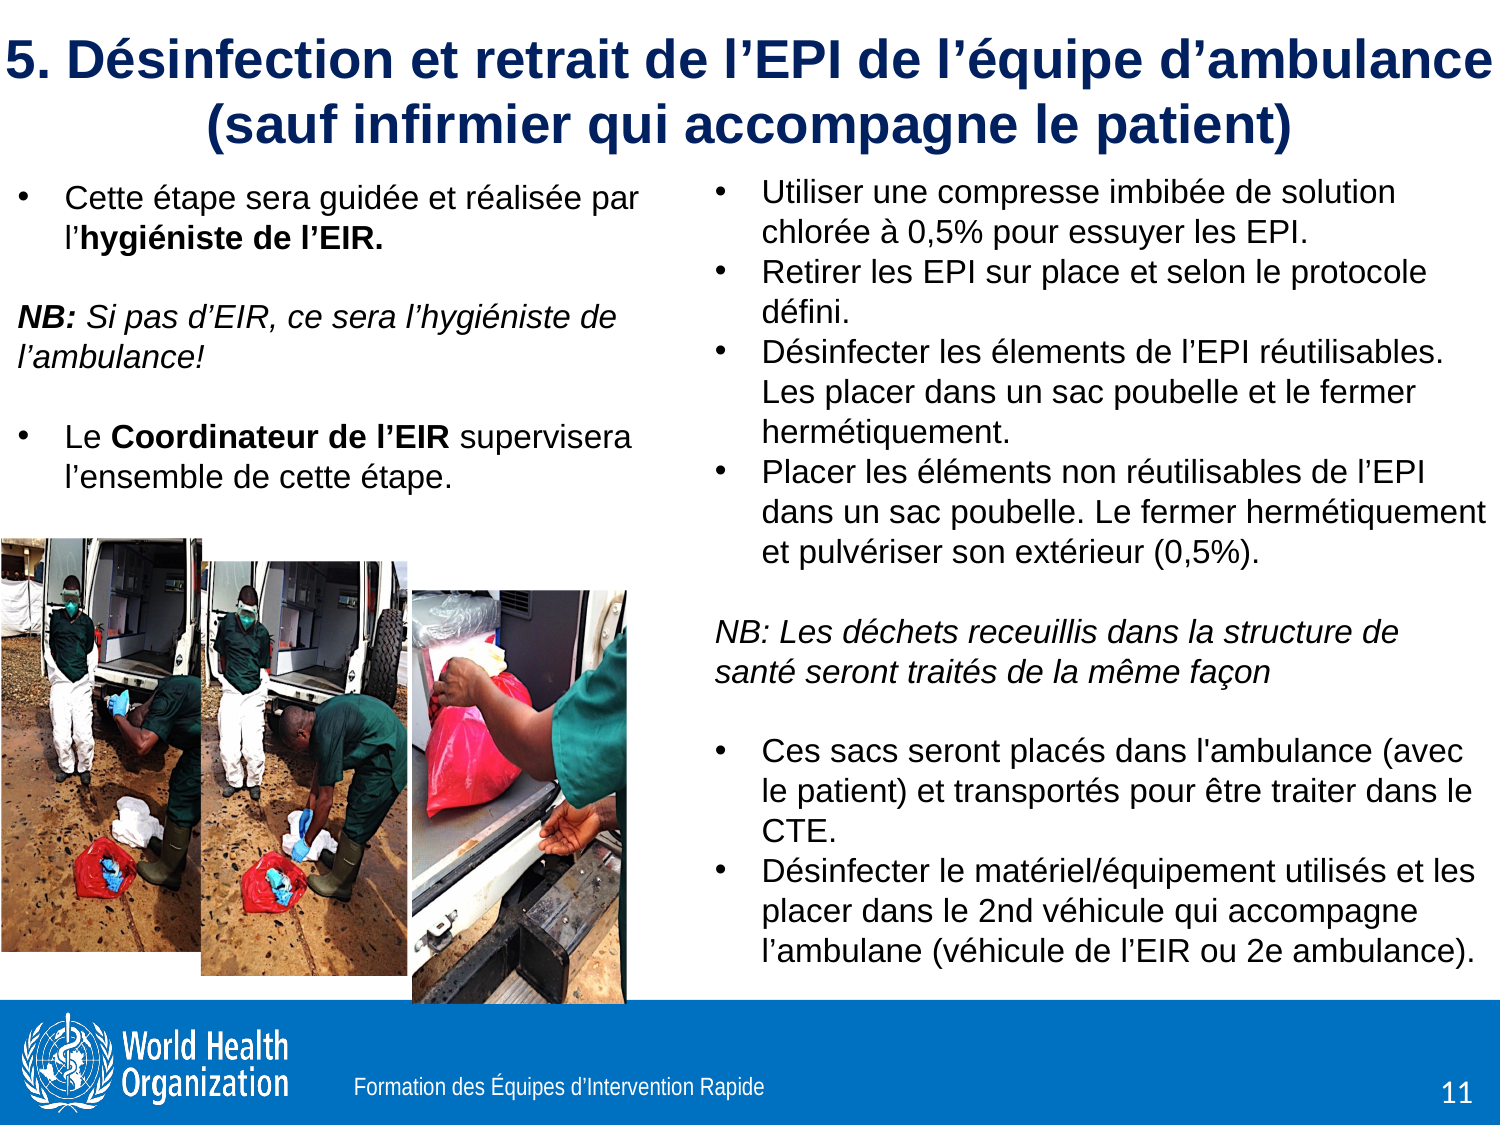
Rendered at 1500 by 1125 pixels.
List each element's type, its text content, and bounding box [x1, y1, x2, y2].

picture [21, 1012, 288, 1113]
text_box Utiliser une compresse imbibée de solution chlorée à 0,5% pour essuyer les EPI. Retirer les EPI sur place et selon le protocole défini. Désinfecter les élements de l’EPI réutilisables. Les placer dans un sac poubelle et le fermer hermétiquement. Placer les éléments non réutilisables de l’EPI dans un sac poubelle. Le fermer hermétiquement et pulvériser son extérieur (0,5%). NB: Les déchets receuillis dans la structure de santé seront traités de la même façon Ces sacs seront placés dans l'ambulance (avec le patient) et transportés pour être traiter dans le CTE. Désinfecter le matériel/équipement utilisés et les placer dans le 2nd véhicule qui accompagne l’ambulane (véhicule de l’EIR ou 2e ambulance). [707, 163, 1500, 977]
text_box 5. Désinfection et retrait de l’EPI de l’équipe d’ambulance (sauf infirmier qui accompagne le patient) [1, 0, 1500, 183]
text_box Cette étape sera guidée et réalisée par l’hygiéniste de l’EIR. NB: Si pas d’EIR, ce sera l’hygiéniste de l’ambulance! Le Coordinateur de l’EIR supervisera l’ensemble de cette étape. [10, 168, 703, 503]
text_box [0, 537, 627, 1004]
